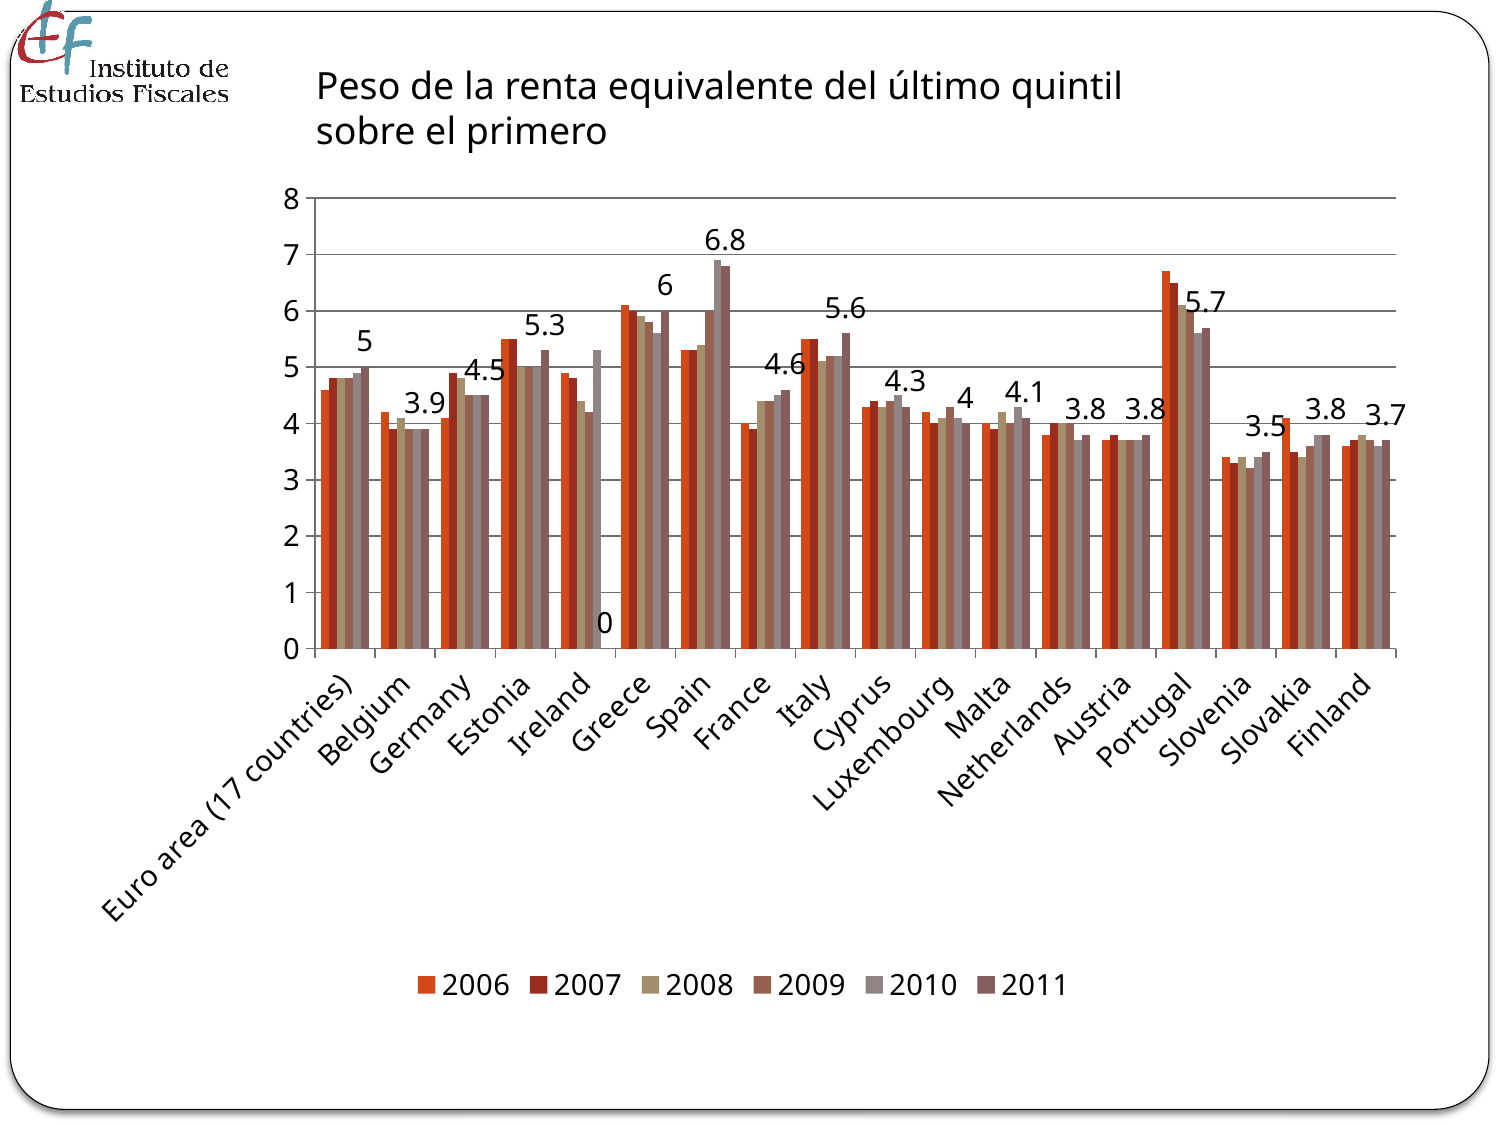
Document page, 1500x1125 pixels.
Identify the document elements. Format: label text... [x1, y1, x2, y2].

picture [17, 0, 228, 102]
chart [64, 160, 1424, 1012]
text_box Peso de la renta equivalente del último quintil sobre el primero [301, 54, 1187, 158]
